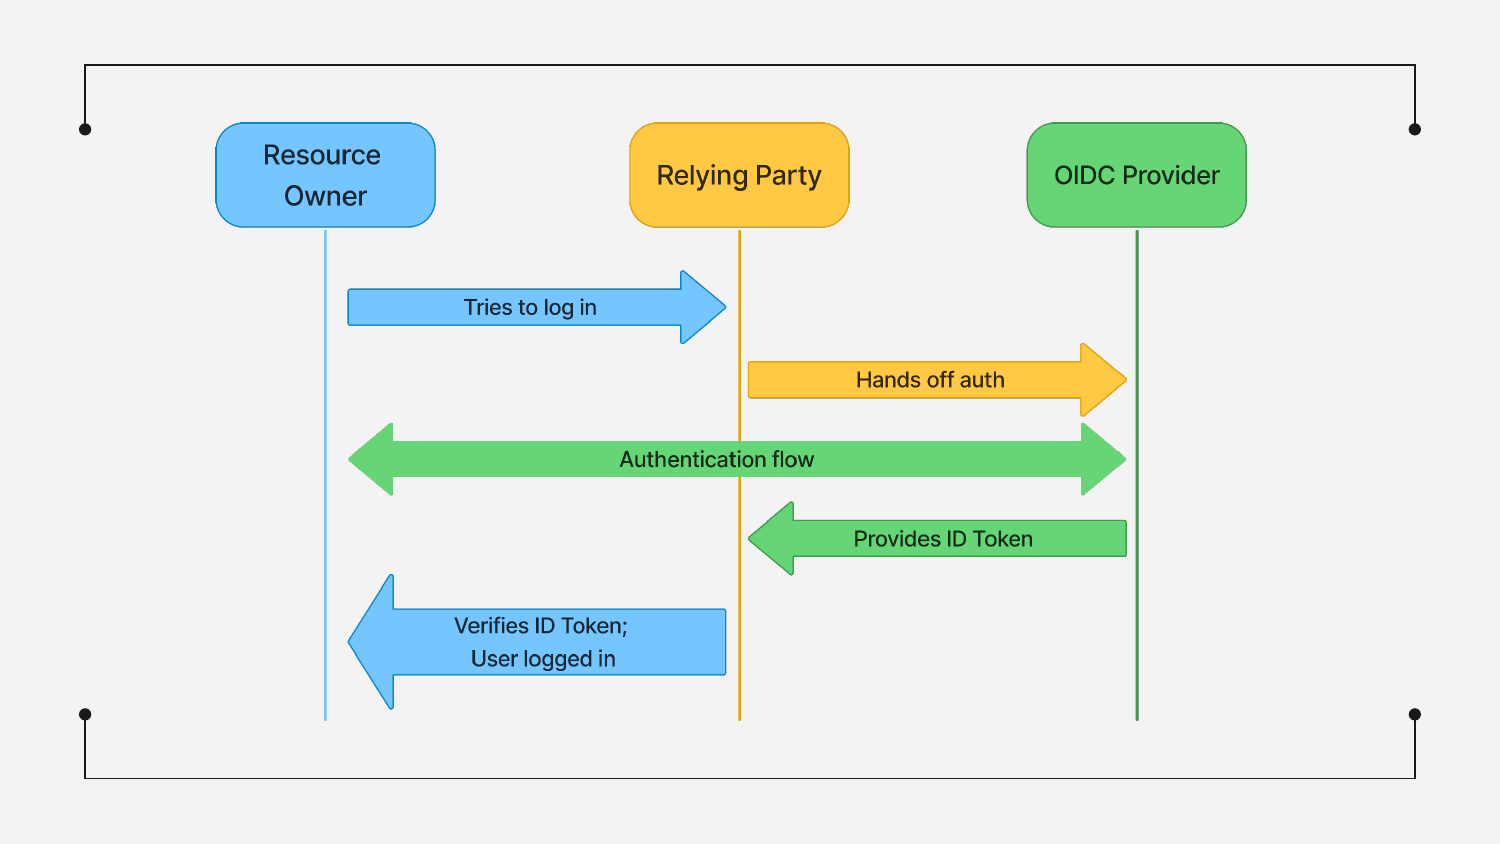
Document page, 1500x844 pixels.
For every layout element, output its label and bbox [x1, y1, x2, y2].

picture [215, 122, 1247, 722]
